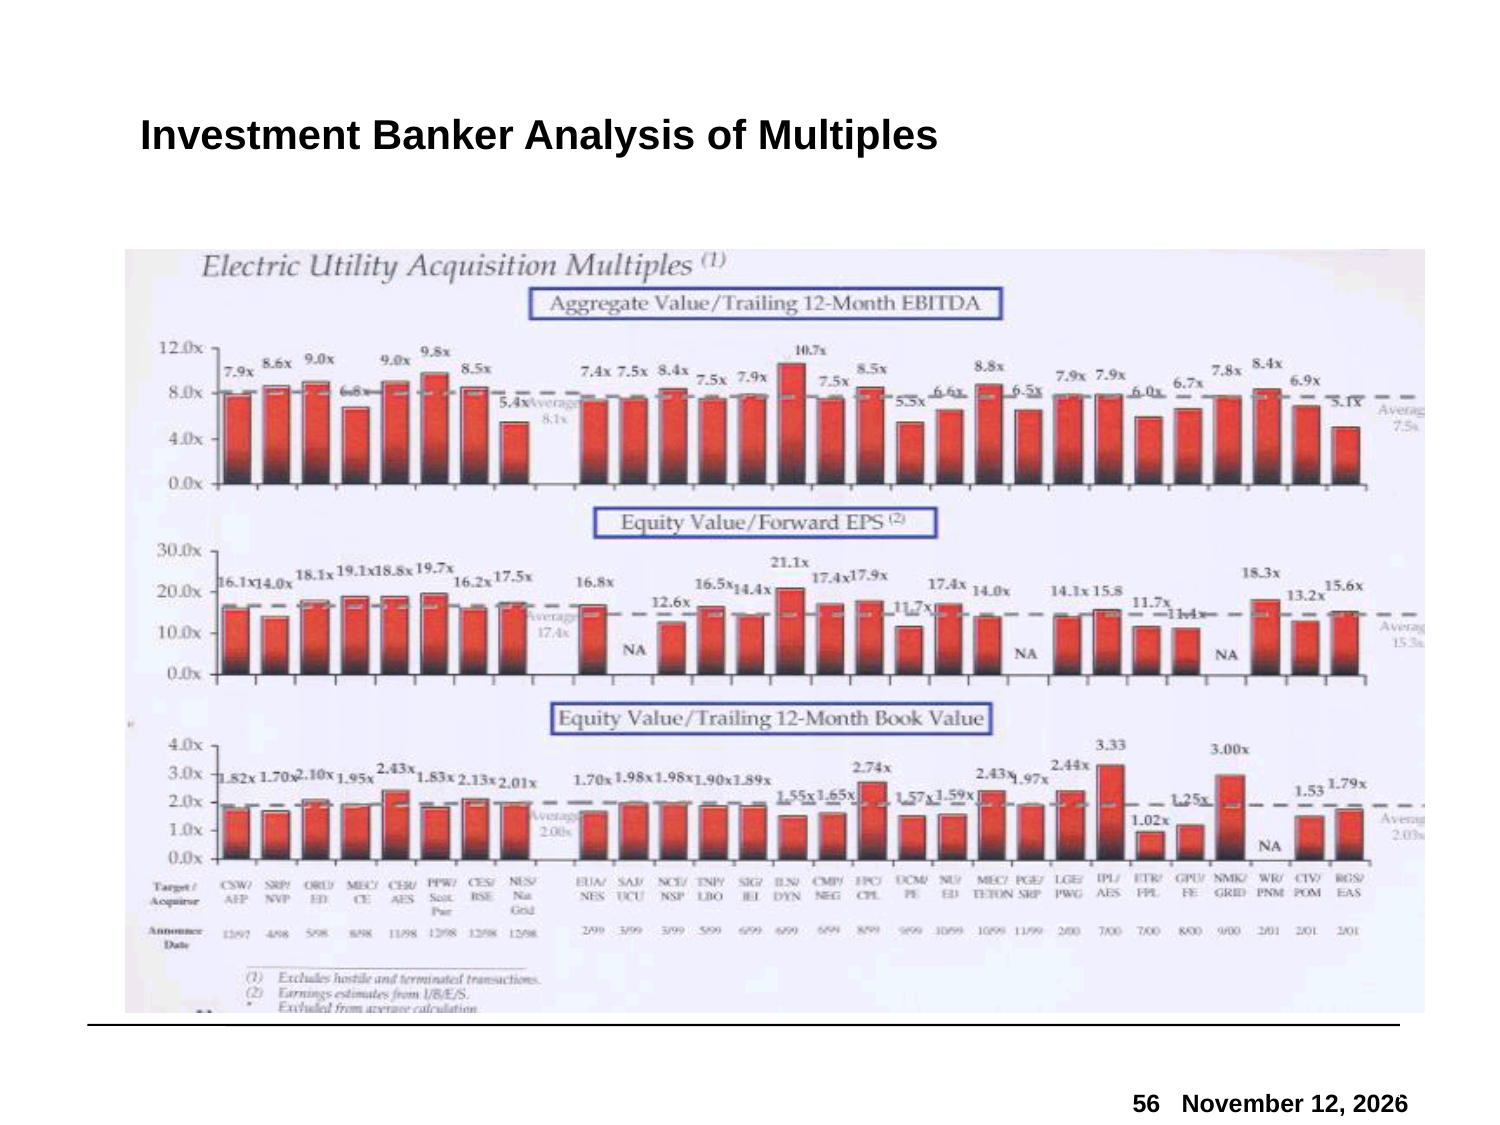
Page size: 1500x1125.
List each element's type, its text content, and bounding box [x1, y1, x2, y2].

title Investment Banker Analysis of Multiples [124, 99, 1401, 226]
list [124, 249, 1426, 1013]
